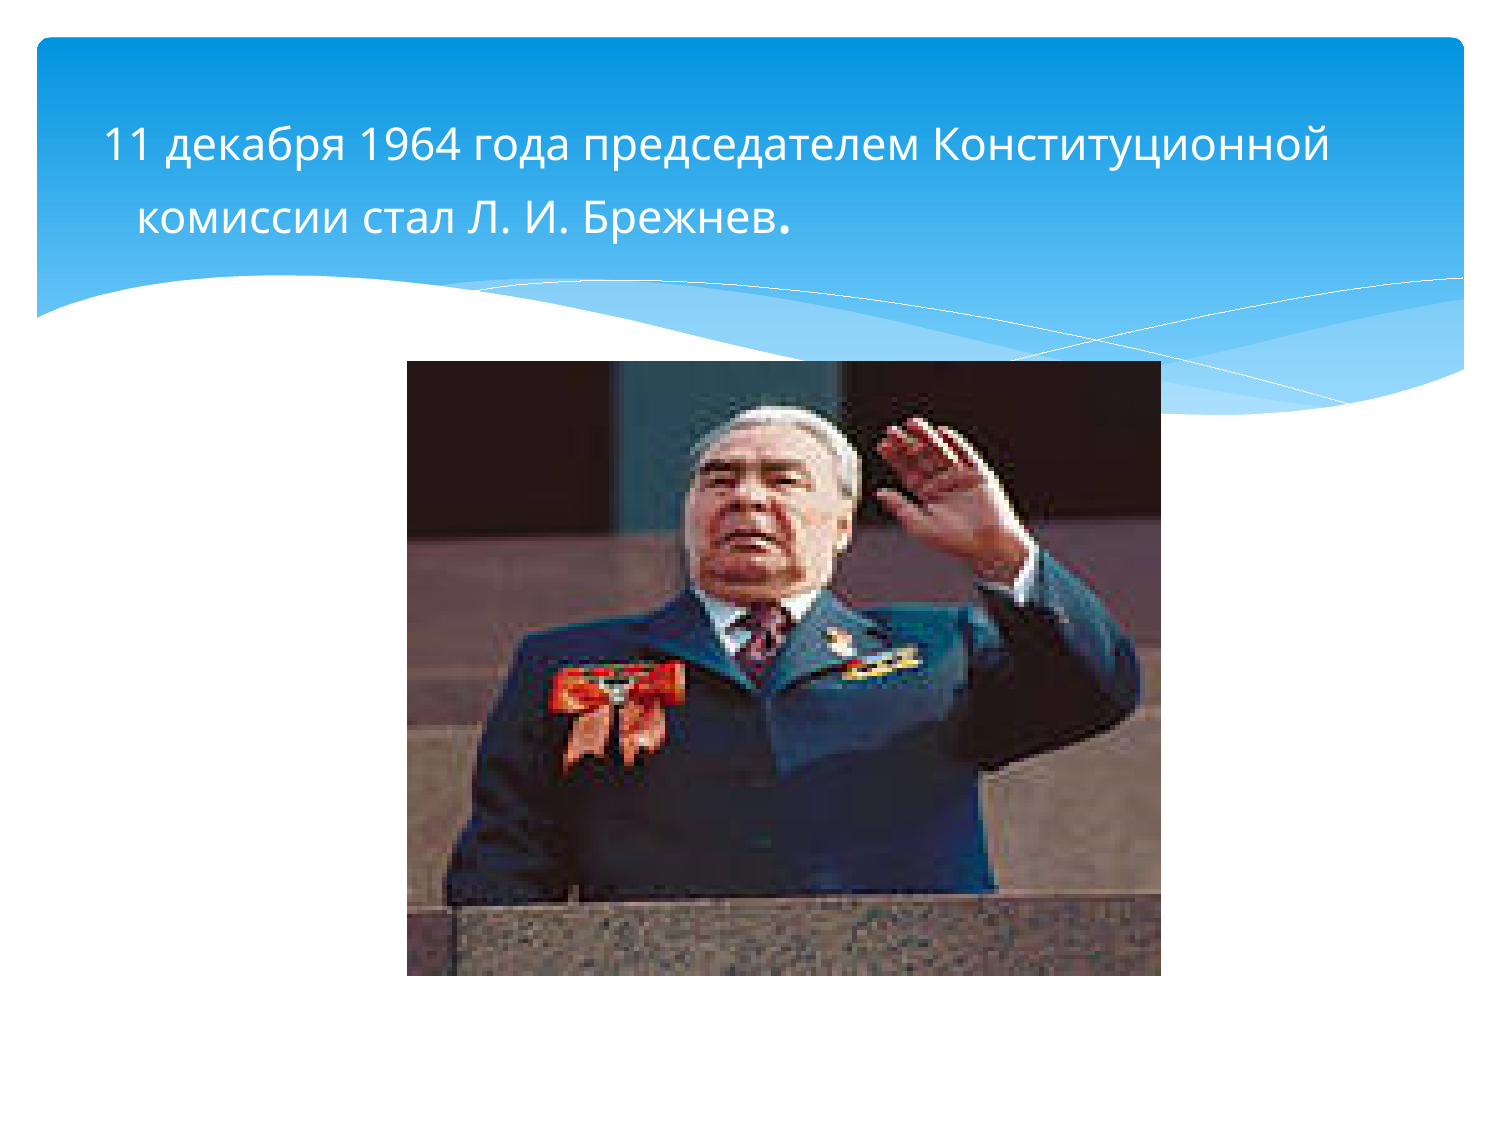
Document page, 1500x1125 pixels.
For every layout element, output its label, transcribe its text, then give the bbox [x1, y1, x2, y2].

title 11 декабря 1964 года председателем Конституционной комиссии стал Л. И. Брежнев. [64, 78, 1368, 284]
picture [407, 361, 1161, 977]
